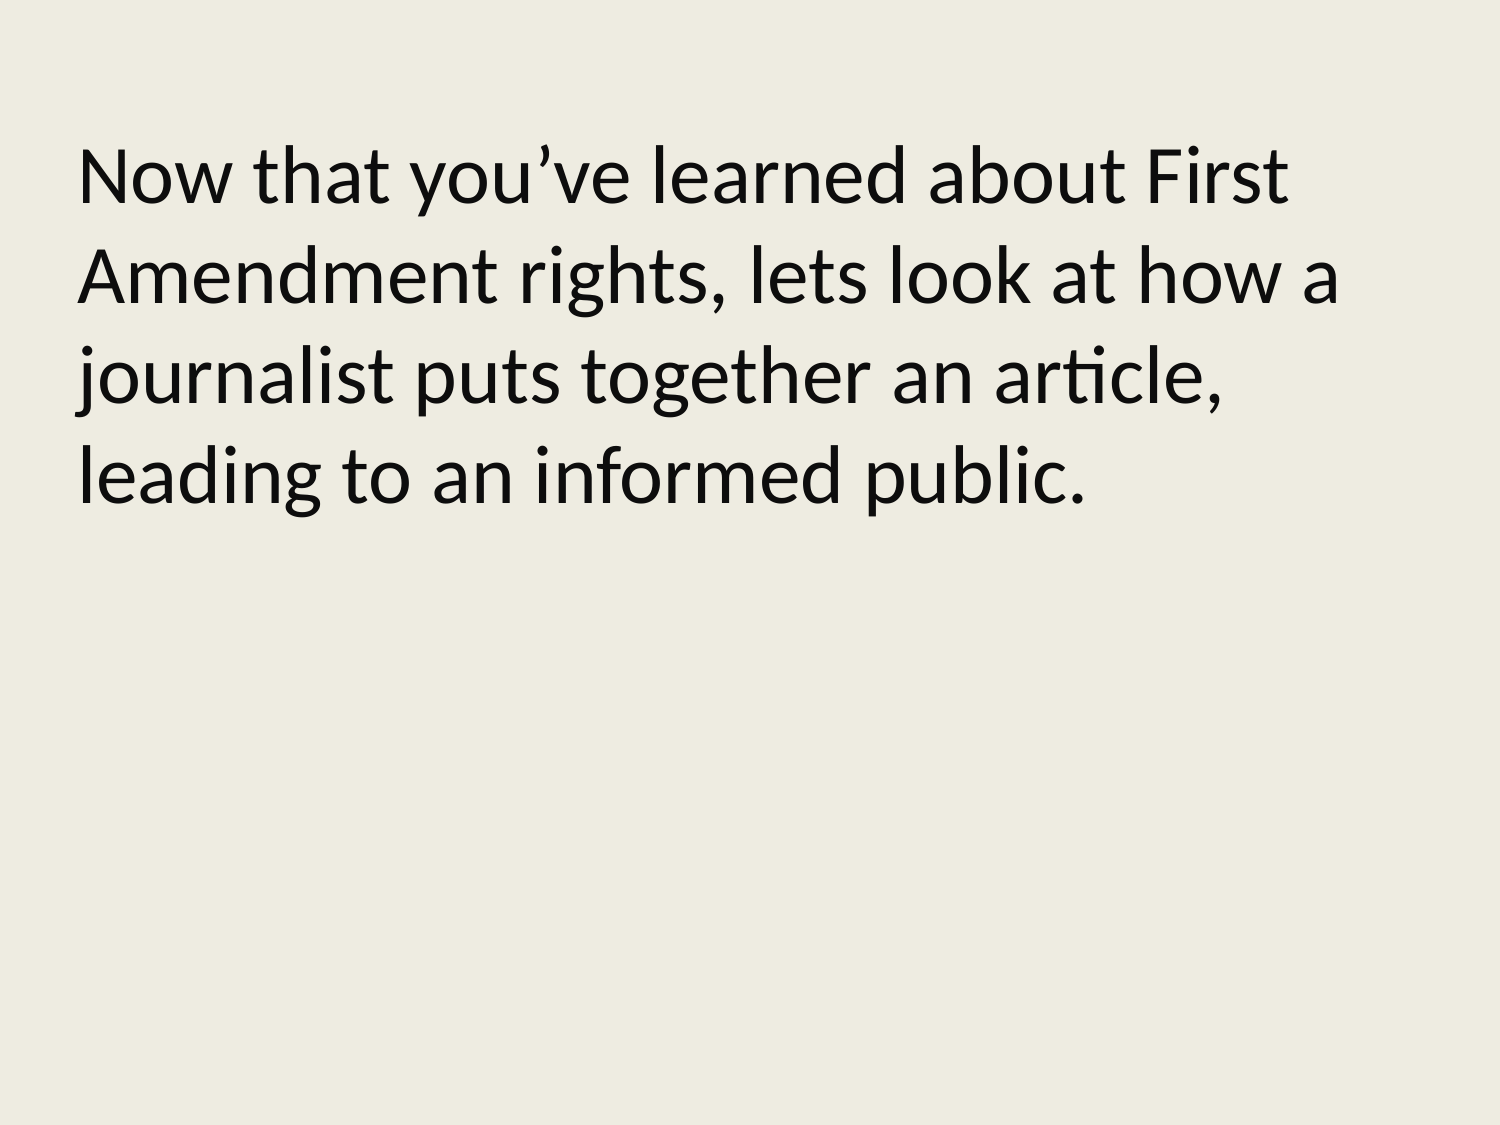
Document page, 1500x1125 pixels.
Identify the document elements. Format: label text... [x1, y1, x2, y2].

text_box Now that you’ve learned about First Amendment rights, lets look at how a journalist puts together an article, leading to an informed public. [62, 112, 1463, 708]
